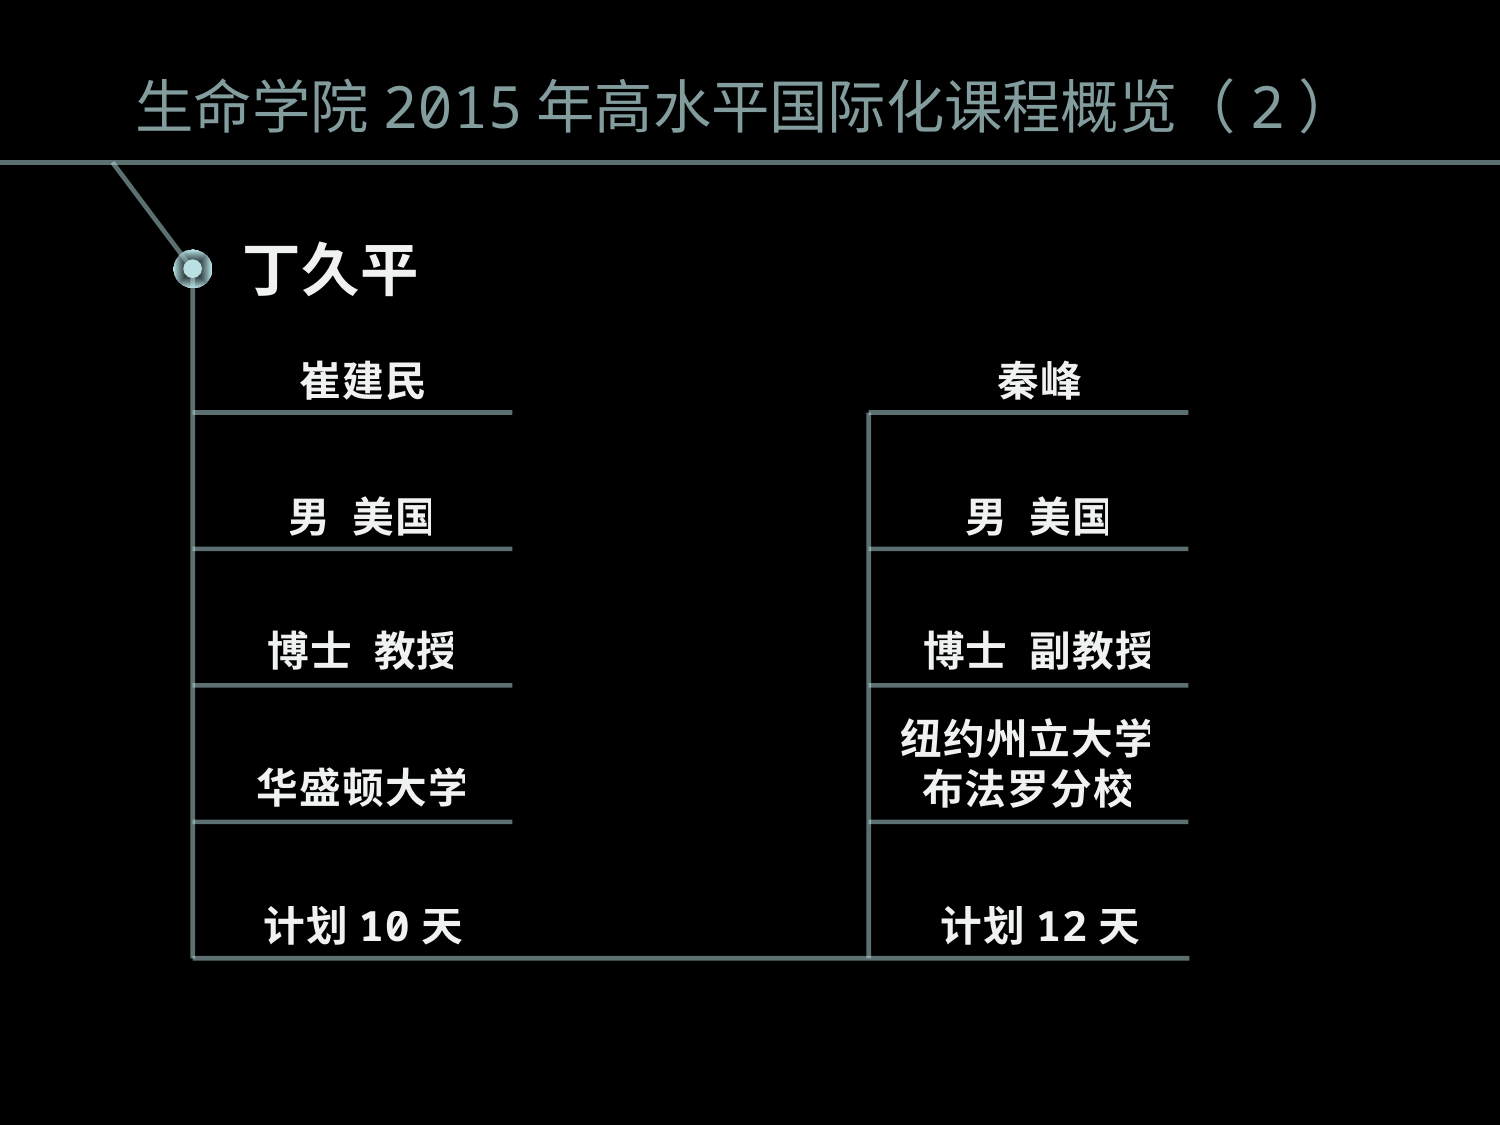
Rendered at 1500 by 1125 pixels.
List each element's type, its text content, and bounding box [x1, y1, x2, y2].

text_box 崔建民 [284, 346, 442, 411]
text_box 男 美国 [950, 483, 1130, 548]
text_box 丁久平 [227, 225, 434, 311]
text_box 纽约州立大学 布法罗分校 [885, 705, 1172, 821]
text_box 秦峰 [982, 346, 1098, 411]
text_box 博士 教授 [252, 617, 474, 682]
text_box 计划12天 [925, 892, 1155, 957]
text_box 男 美国 [274, 483, 453, 548]
text_box 计划10天 [248, 892, 478, 957]
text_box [112, 162, 212, 288]
text_box 生命学院2015年高水平国际化课程概览（2） [120, 62, 1372, 148]
text_box 博士 副教授 [908, 617, 1173, 682]
text_box 华盛顿大学 [241, 754, 485, 820]
